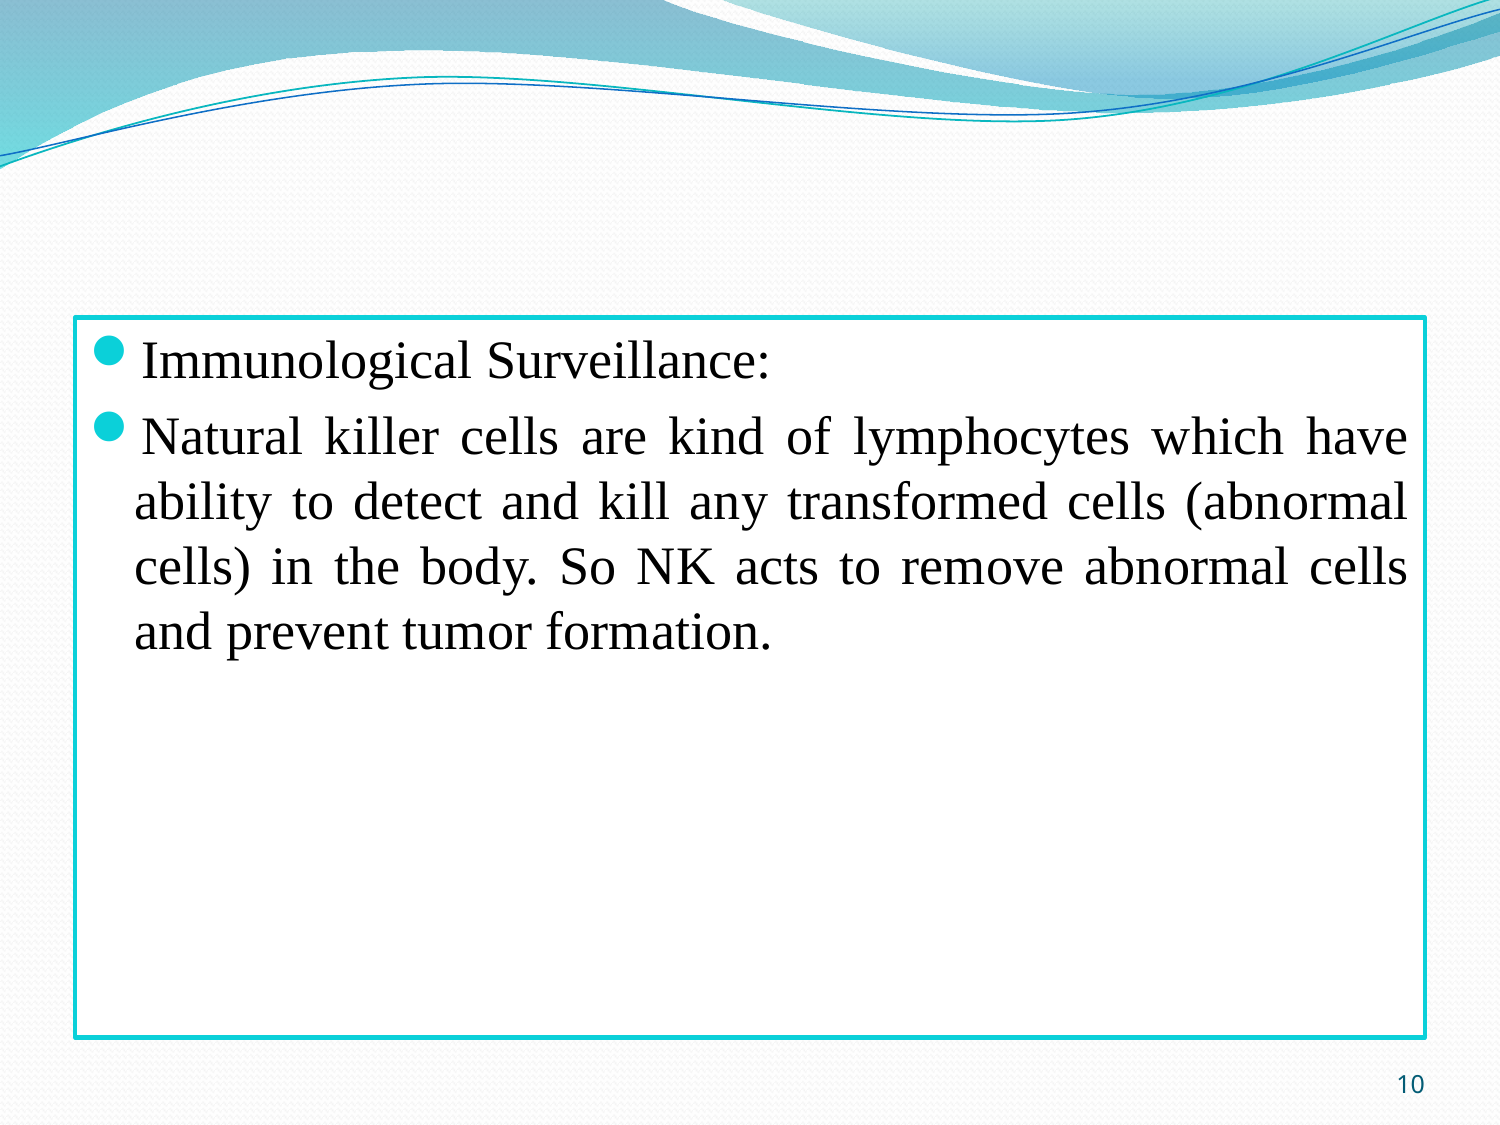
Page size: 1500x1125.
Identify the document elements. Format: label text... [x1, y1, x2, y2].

slide_number 10 [1299, 1042, 1425, 1103]
list Immunological Surveillance: Natural killer cells are kind of lymphocytes which have ability to detect and kill any transformed cells (abnormal cells) in the body. So NK acts to remove abnormal cells and prevent tumor formation. [73, 315, 1427, 1040]
